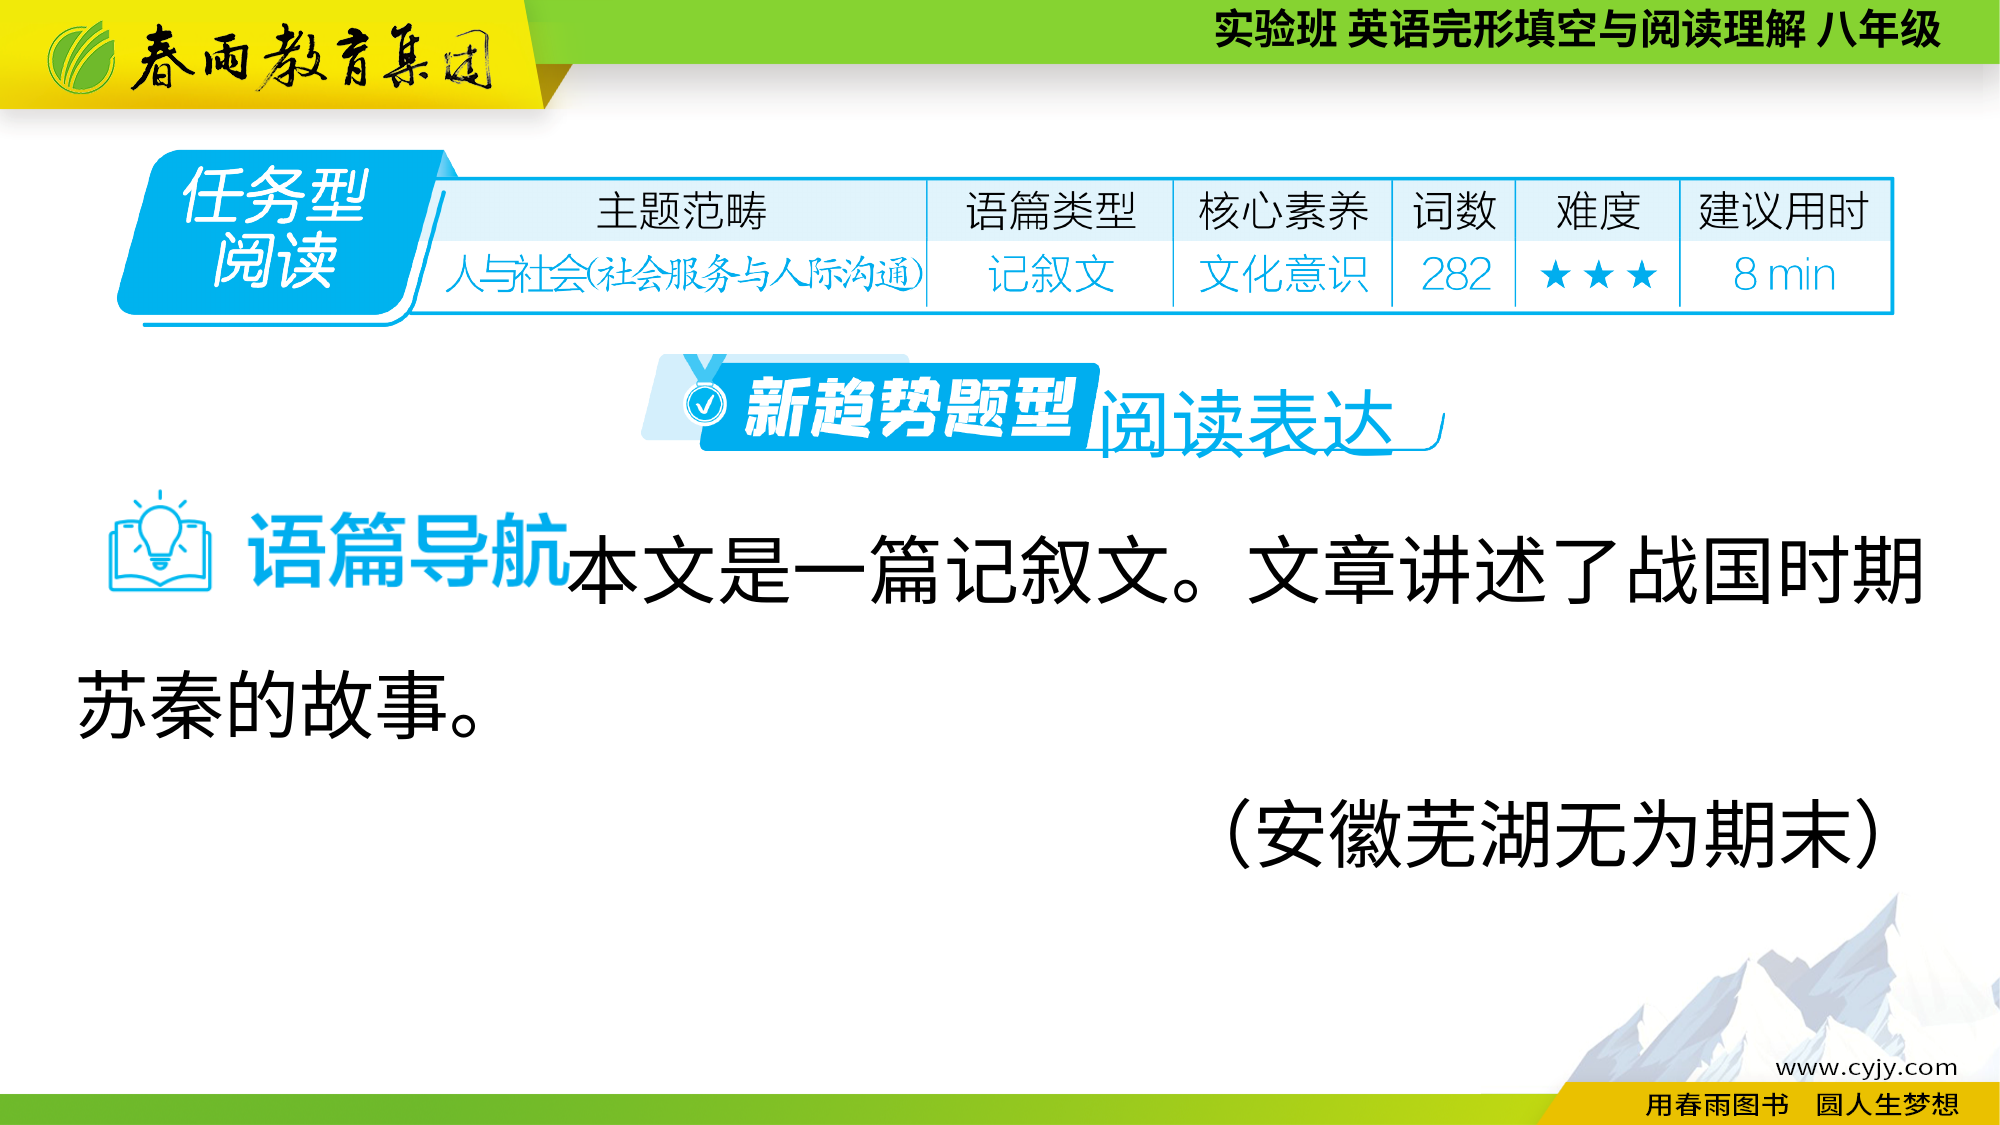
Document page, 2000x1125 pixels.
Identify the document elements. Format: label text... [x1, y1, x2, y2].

picture [0, 0, 2000, 1125]
text_box （安徽芜湖无为期末） [59, 735, 1944, 886]
list 本文是一篇记叙文。文章讲述了战国时期苏秦的故事。 [59, 471, 1944, 735]
text_box 阅读表达 [184, 325, 1939, 471]
